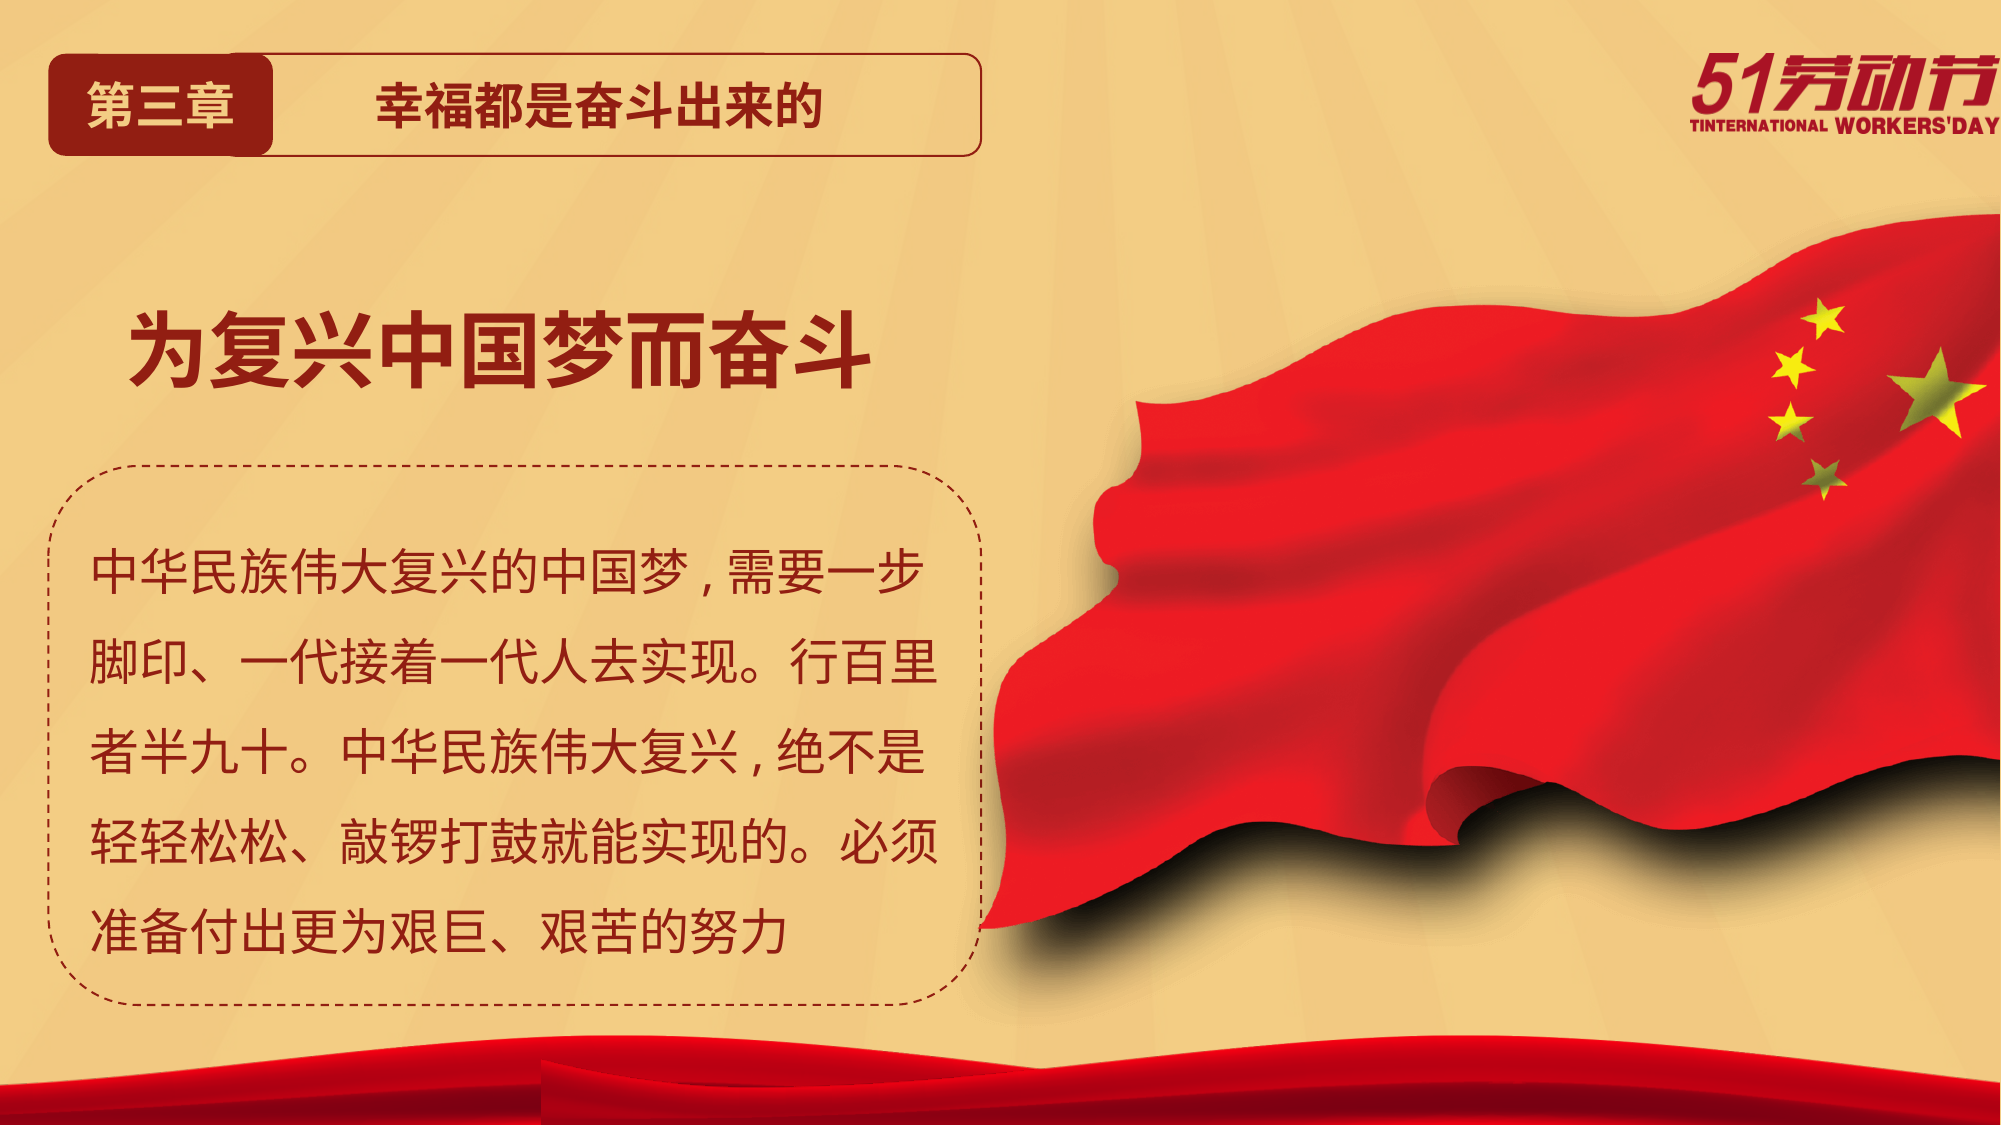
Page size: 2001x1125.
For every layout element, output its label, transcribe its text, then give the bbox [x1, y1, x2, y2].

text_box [48, 53, 982, 156]
picture [1690, 53, 2000, 134]
text_box 为复兴中国梦而奋斗 [104, 270, 946, 376]
picture [946, 190, 2000, 1032]
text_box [0, 1035, 2000, 1125]
text_box 中华民族伟大复兴的中国梦,需要一步脚印、一代接着一代人去实现。行百里者半九十。中华民族伟大复兴,绝不是轻轻松松、敲锣打鼓就能实现的。必须准备付出更为艰巨、艰苦的努力 [47, 464, 946, 1007]
